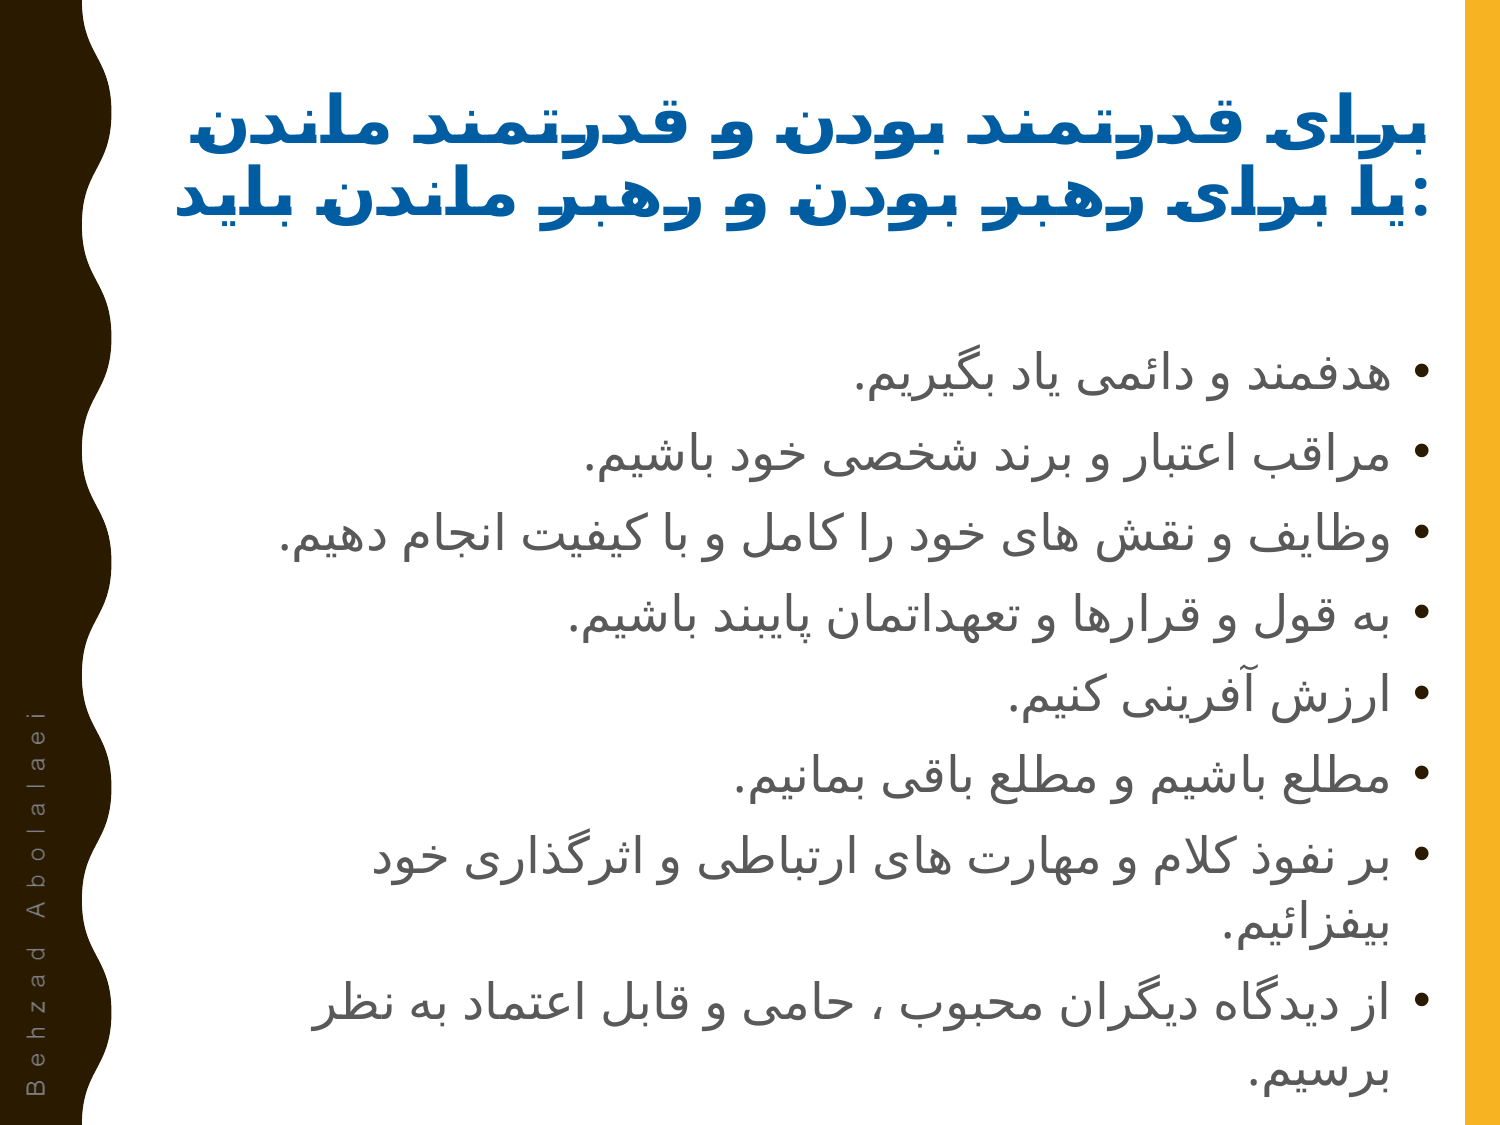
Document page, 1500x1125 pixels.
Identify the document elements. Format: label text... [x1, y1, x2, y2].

title برای قدرتمند بودن و قدرتمند ماندن یا برای رهبر بودن و رهبر ماندن باید: [135, 78, 1446, 279]
picture [6, 673, 65, 1125]
list هدفمند و دائمی یاد بگیریم. مراقب اعتبار و برند شخصی خود باشیم. وظایف و نقش های خود را کامل و با کیفیت انجام دهیم. به قول و قرارها و تعهداتمان پایبند باشیم. ارزش آفرینی کنیم. مطلع باشیم و مطلع باقی بمانیم. بر نفوذ کلام و مهارت های ارتباطی و اثرگذاری خود بیفزائیم. از دیدگاه دیگران محبوب ، حامی و قابل اعتماد به نظر برسیم. از قدرت چشم انداز غافل نشویم. [183, 326, 1446, 1048]
